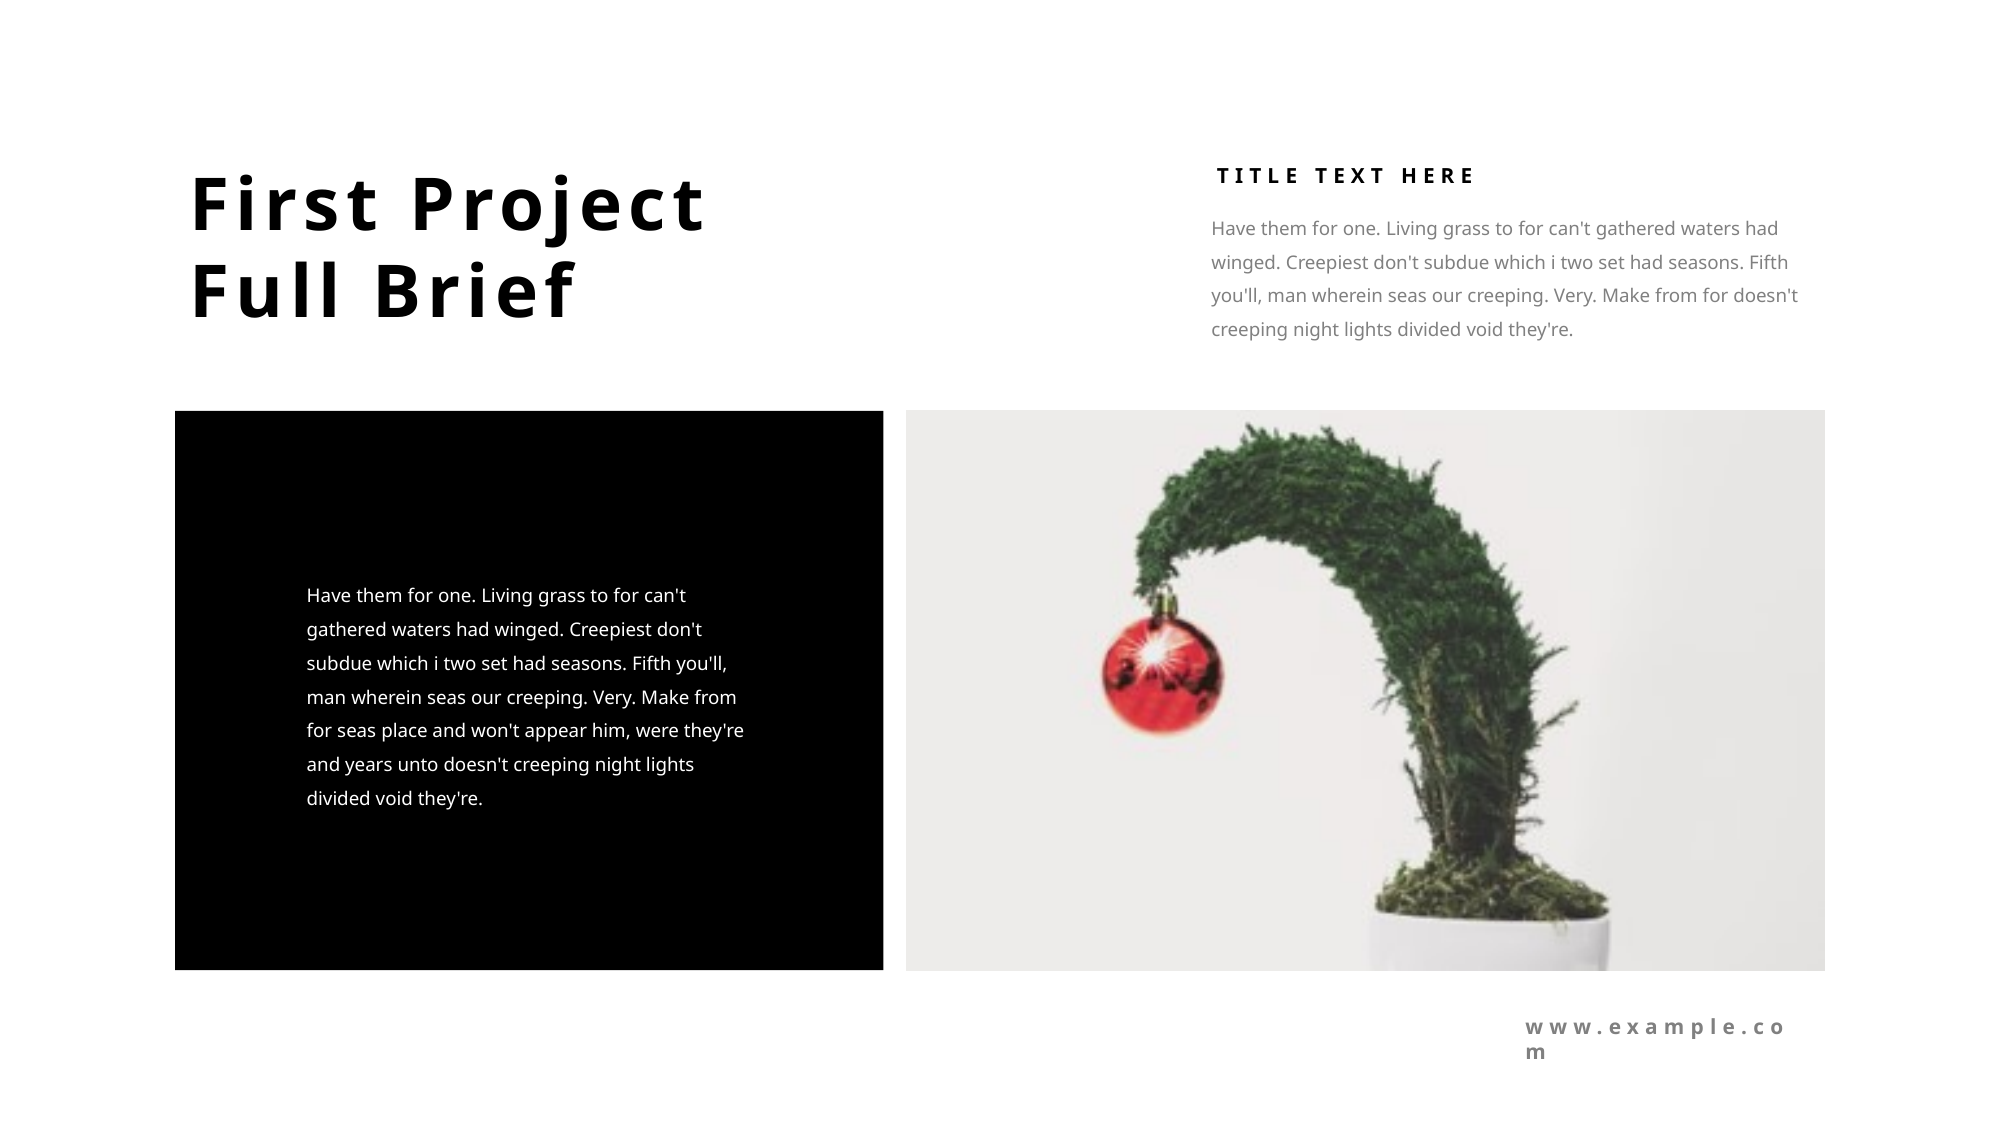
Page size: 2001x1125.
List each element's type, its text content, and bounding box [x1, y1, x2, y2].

text_box Have them for one. Living grass to for can't gathered waters had winged. Creepiest don't subdue which i two set had seasons. Fifth you'll, man wherein seas our creeping. Very. Make from for doesn't creeping night lights divided void they're. [1196, 198, 1825, 348]
text_box www.example.com [1510, 1006, 1825, 1071]
text_box TITLE TEXT HERE [1202, 155, 1511, 196]
picture [906, 410, 1825, 971]
text_box First Project Full Brief [175, 149, 763, 340]
text_box [174, 410, 884, 971]
text_box Have them for one. Living grass to for can't gathered waters had winged. Creepiest don't subdue which i two set had seasons. Fifth you'll, man wherein seas our creeping. Very. Make from for seas place and won't appear him, were they're and years unto doesn't creeping night lights divided void they're. [291, 565, 767, 817]
